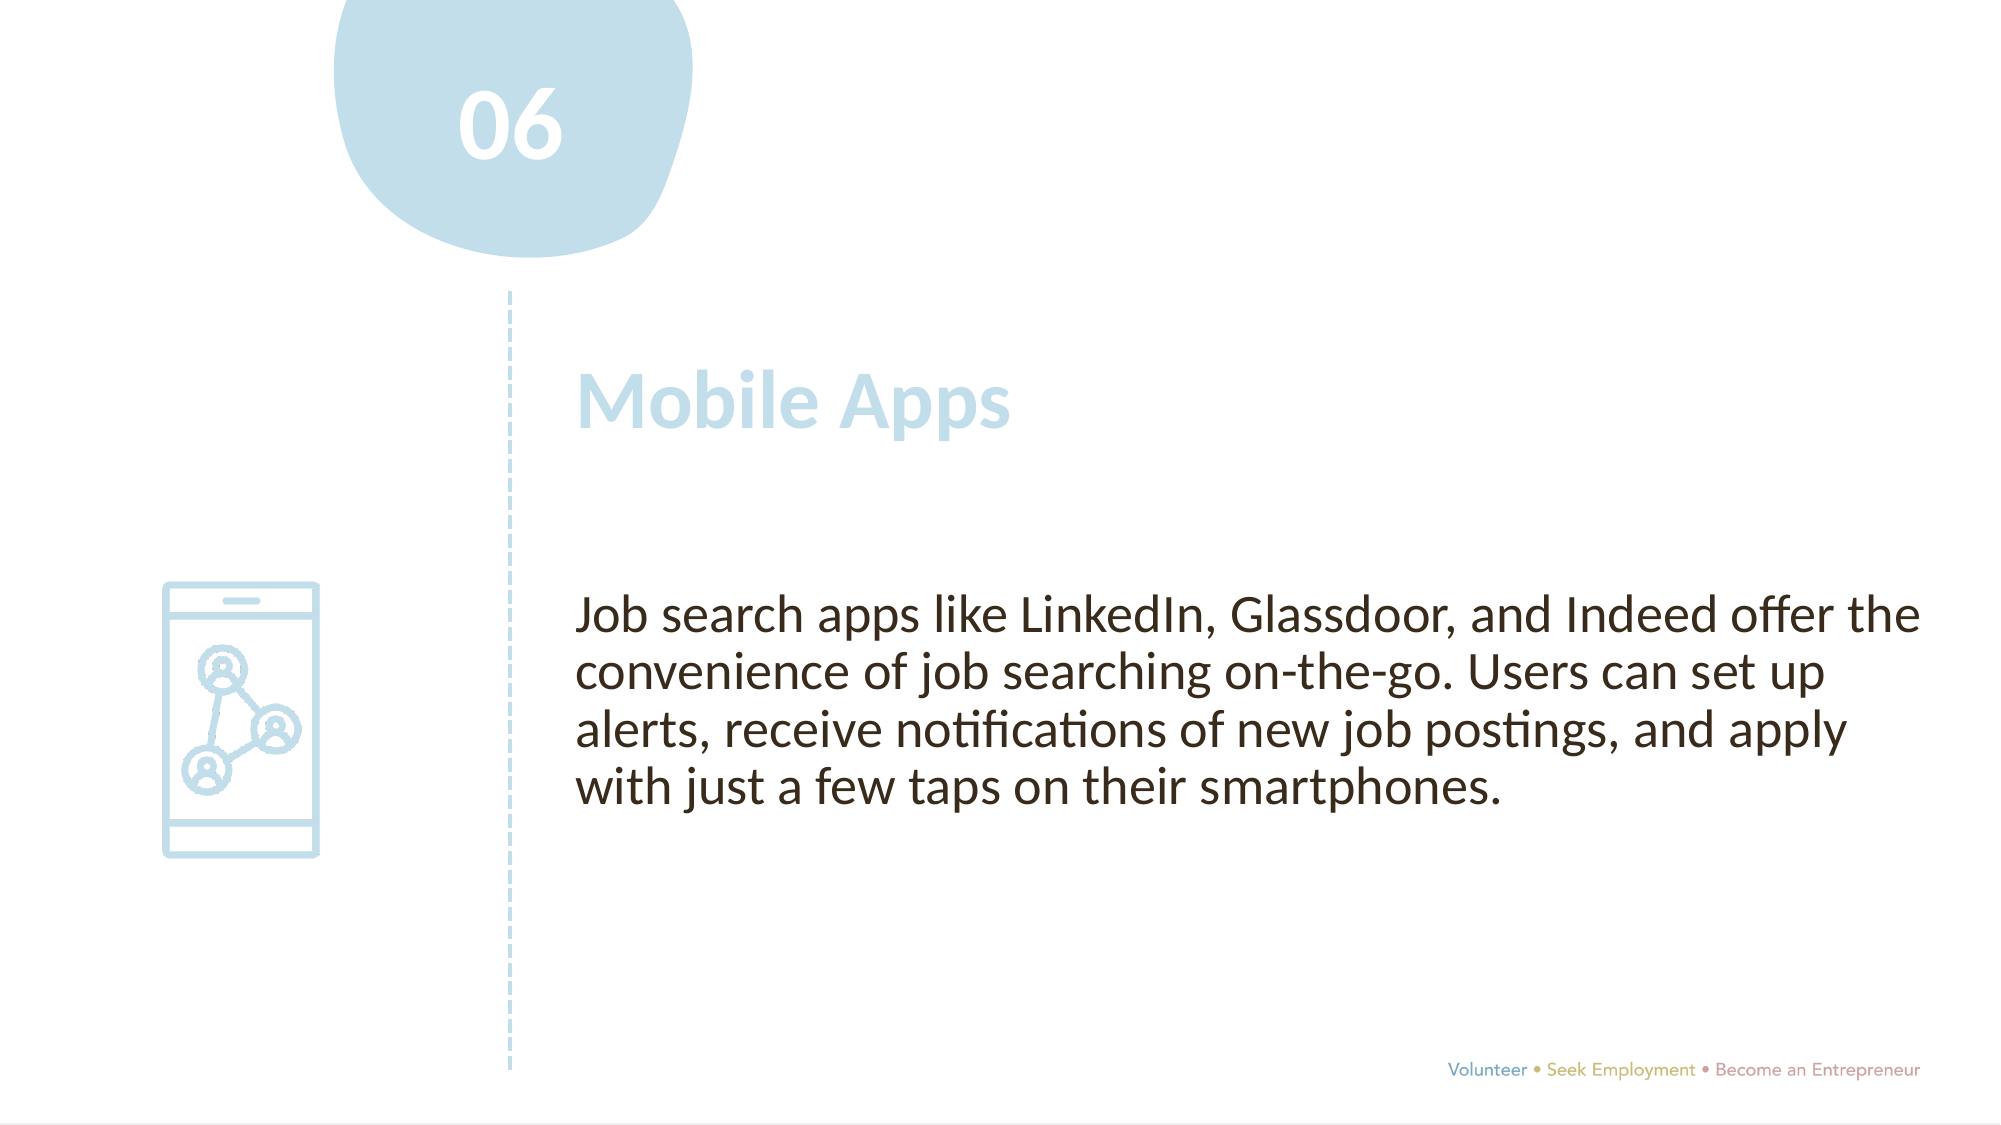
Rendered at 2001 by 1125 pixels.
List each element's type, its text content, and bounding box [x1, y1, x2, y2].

picture [90, 569, 391, 870]
text_box Job search apps like LinkedIn, Glassdoor, and Indeed offer the convenience of job searching on-the-go. Users can set up alerts, receive notifications of new job postings, and apply with just a few taps on their smartphones. [560, 578, 1969, 907]
picture [1418, 1046, 1971, 1103]
text_box 06 [443, 62, 634, 203]
text_box [333, 0, 693, 258]
text_box Mobile Apps [560, 354, 1840, 499]
